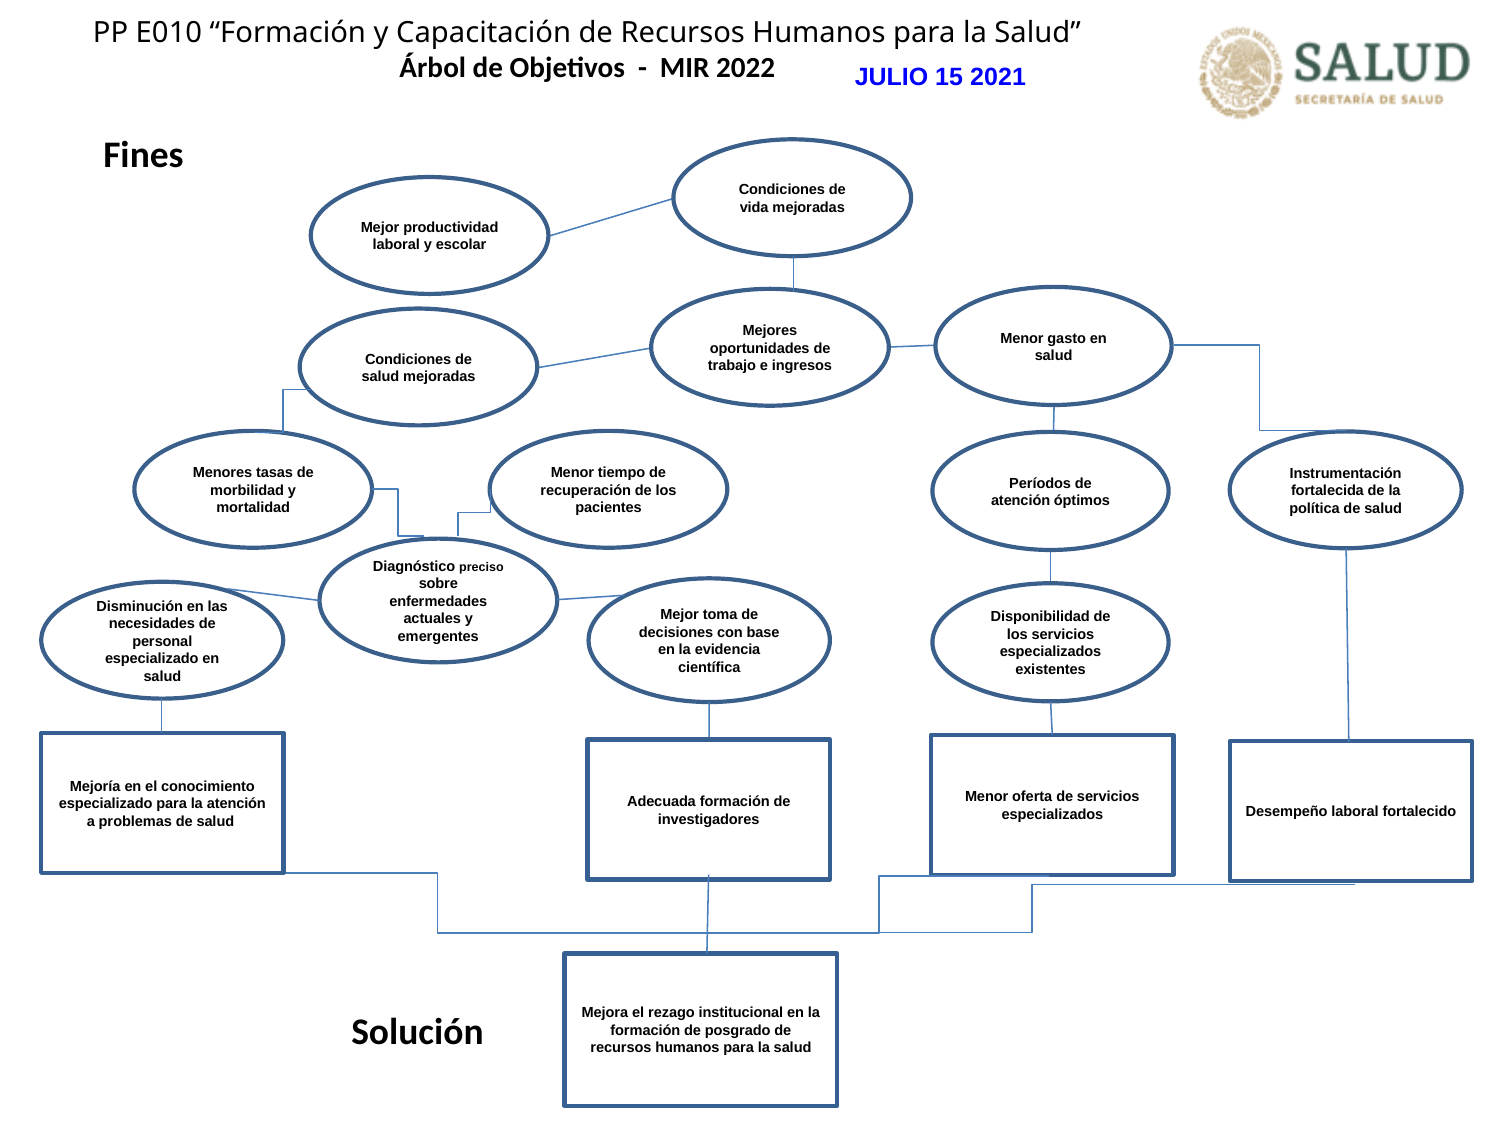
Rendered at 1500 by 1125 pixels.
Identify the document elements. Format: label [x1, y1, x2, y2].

picture [1150, 4, 1496, 140]
text_box [22, 6, 1473, 1107]
